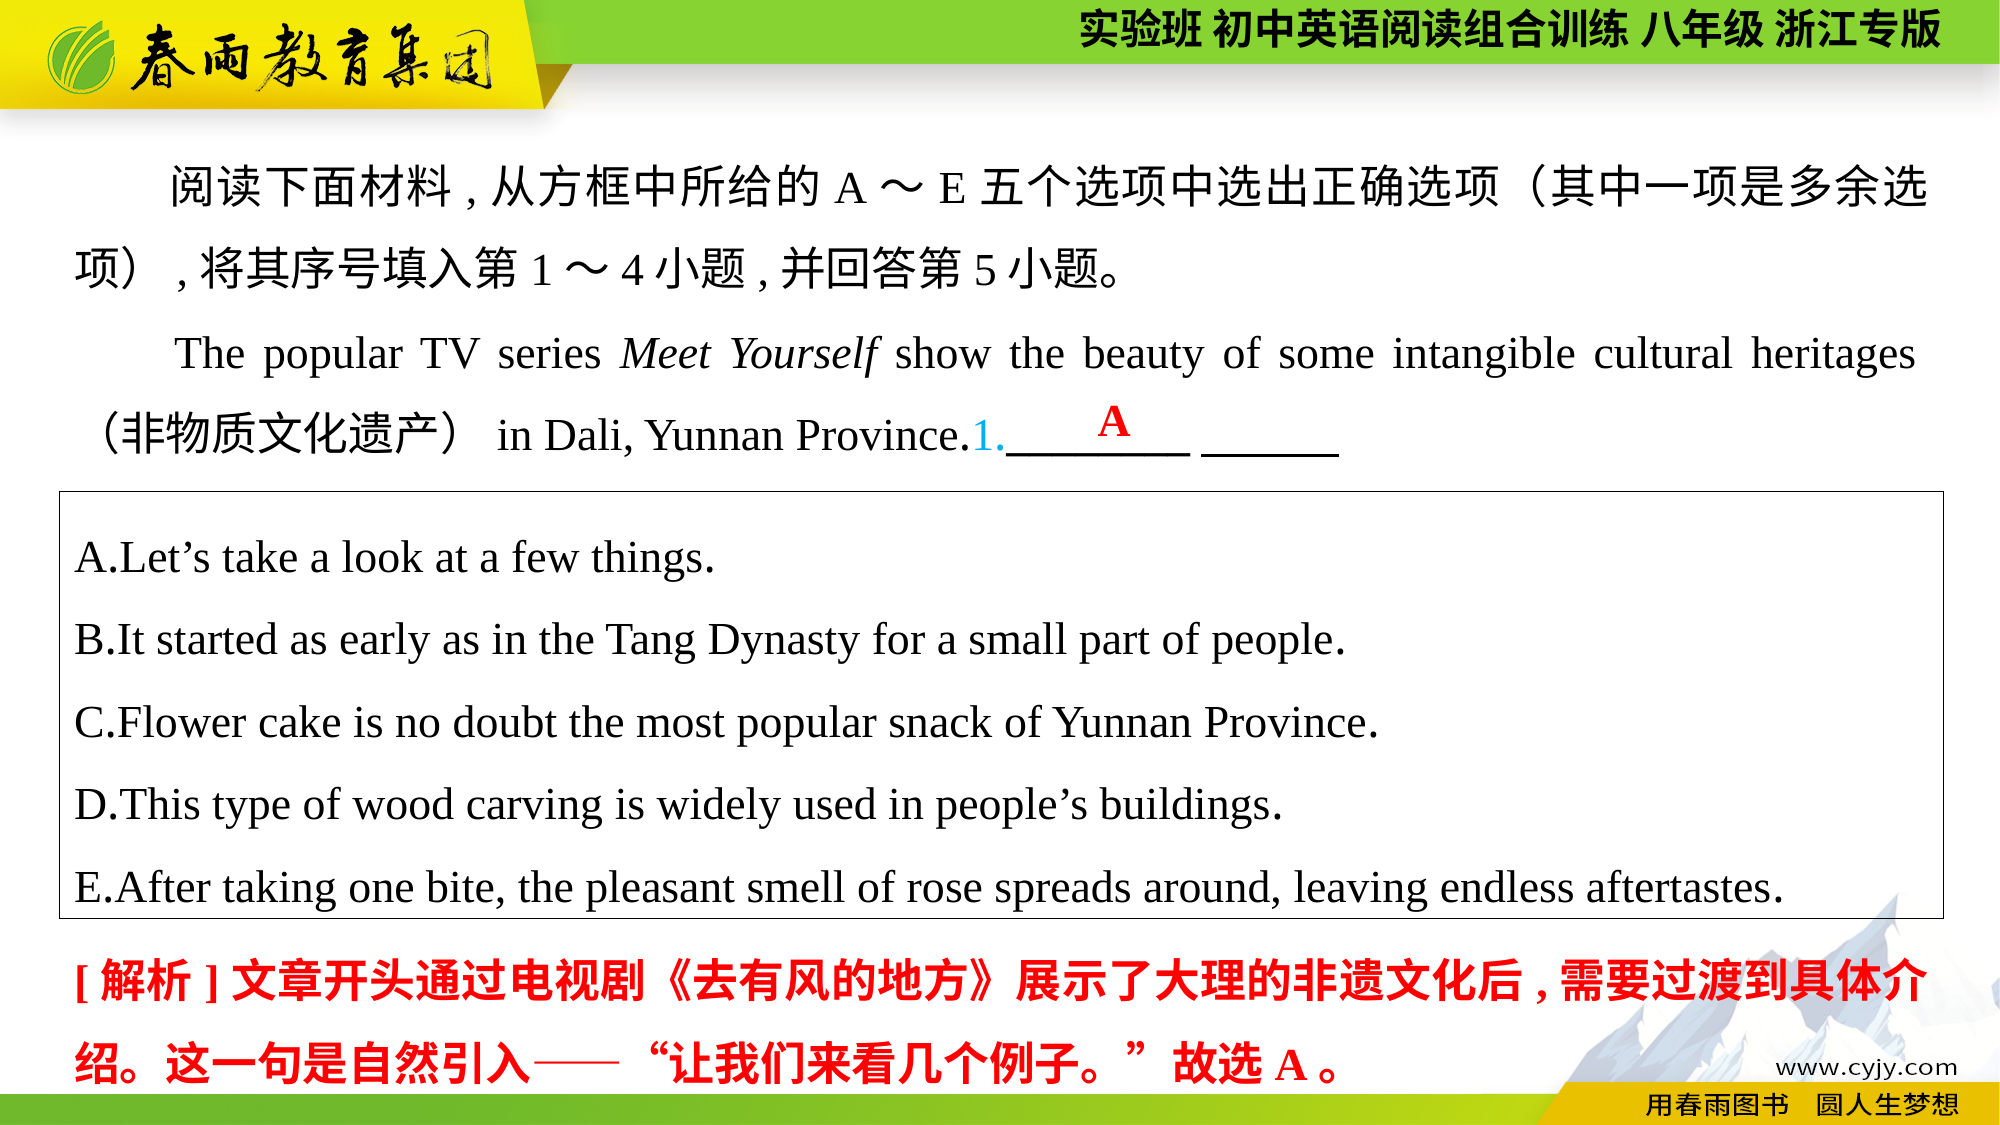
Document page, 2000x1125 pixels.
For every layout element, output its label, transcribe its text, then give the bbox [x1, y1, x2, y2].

picture [0, 0, 2000, 1125]
text_box A.Let’s take a look at a few things. B.It started as early as in the Tang Dynasty for a small part of people. C.Flower cake is no doubt the most popular snack of Yunnan Province. D.This type of wood carving is widely used in people’s buildings. E.After taking one bite, the pleasant smell of rose spreads around, leaving endless aftertastes. [59, 491, 1944, 919]
text_box [解析]文章开头通过电视剧《去有风的地方》展示了大理的非遗文化后,需要过渡到具体介绍。这一句是自然引入——“让我们来看几个例子。”故选A。 [59, 919, 1944, 1097]
list 阅读下面材料,从方框中所给的A～E五个选项中选出正确选项（其中一项是多余选项）,将其序号填入第1～4小题,并回答第5小题。 The popular TV series Meet Yourself show the beauty of some intangible cultural heritages（非物质文化遗产）in Dali, Yunnan Province.1.________ [59, 122, 1944, 461]
text_box A [1082, 383, 1146, 454]
